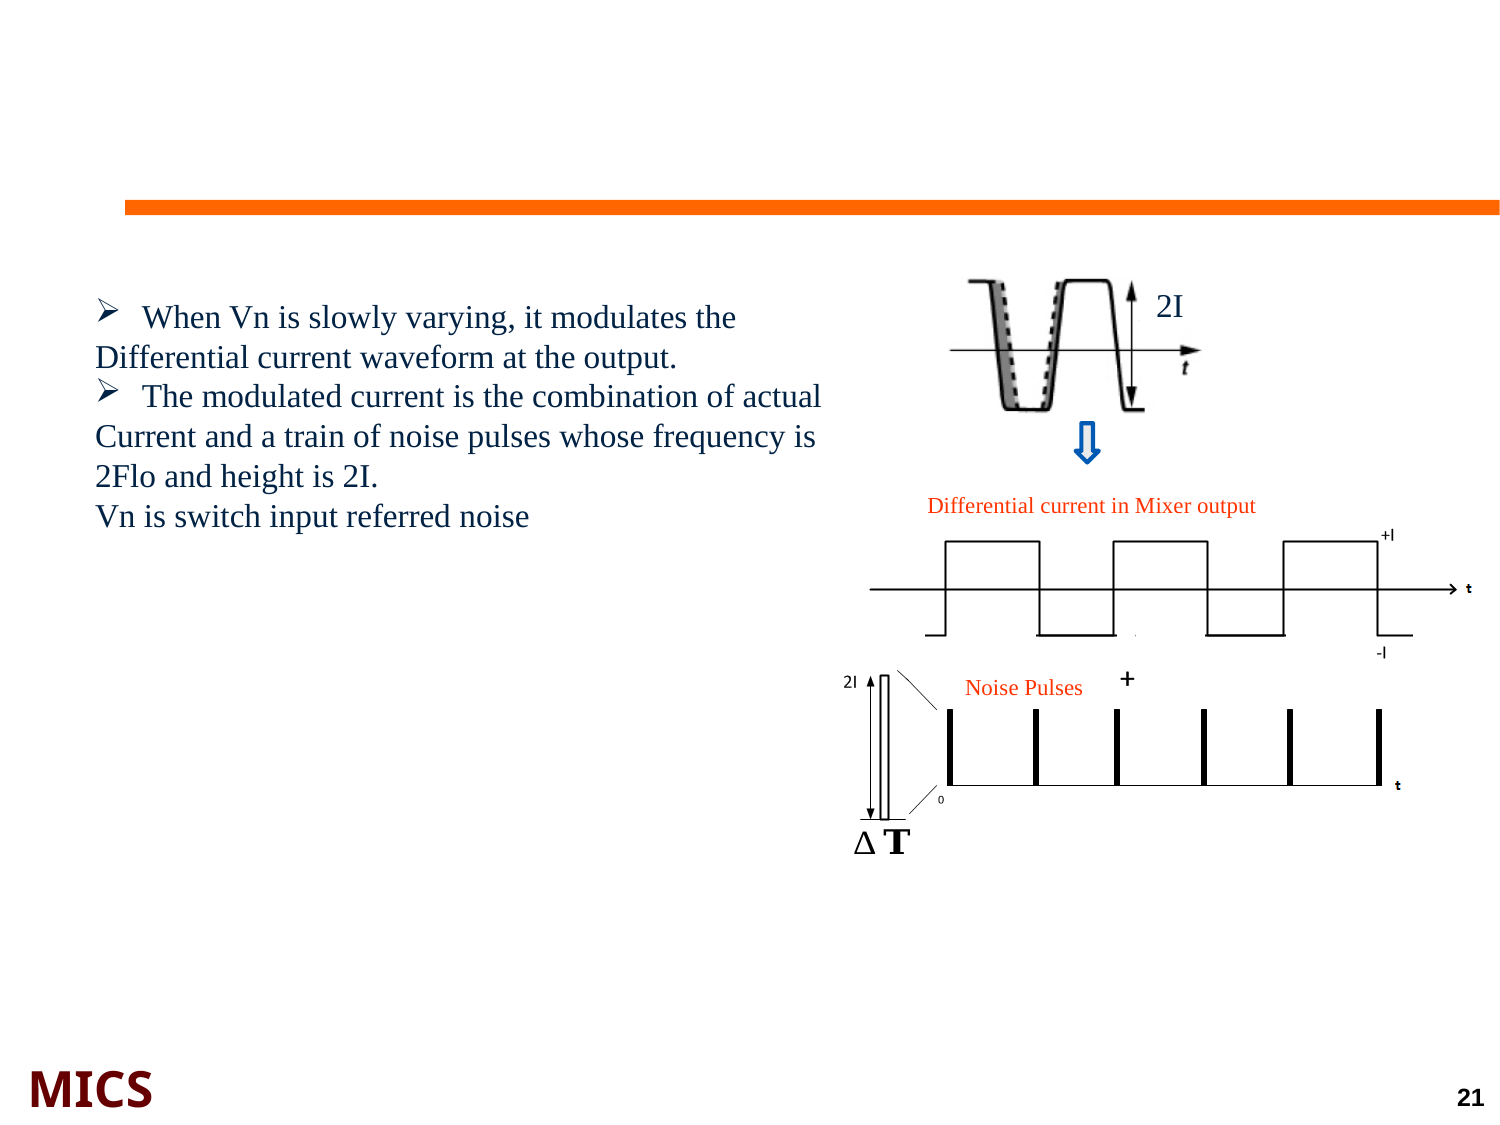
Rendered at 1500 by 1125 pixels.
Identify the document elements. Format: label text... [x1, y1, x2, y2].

text_box [1075, 432, 1099, 463]
text_box Differential current in Mixer output [912, 483, 1272, 503]
picture [824, 504, 1475, 826]
picture [937, 249, 1214, 424]
text_box When Vn is slowly varying, it modulates the Differential current waveform at the output. The modulated current is the combination of actual Current and a train of noise pulses whose frequency is 2Flo and height is 2I. Vn is switch input referred noise [80, 287, 839, 542]
slide_number 21 [1425, 1067, 1500, 1125]
